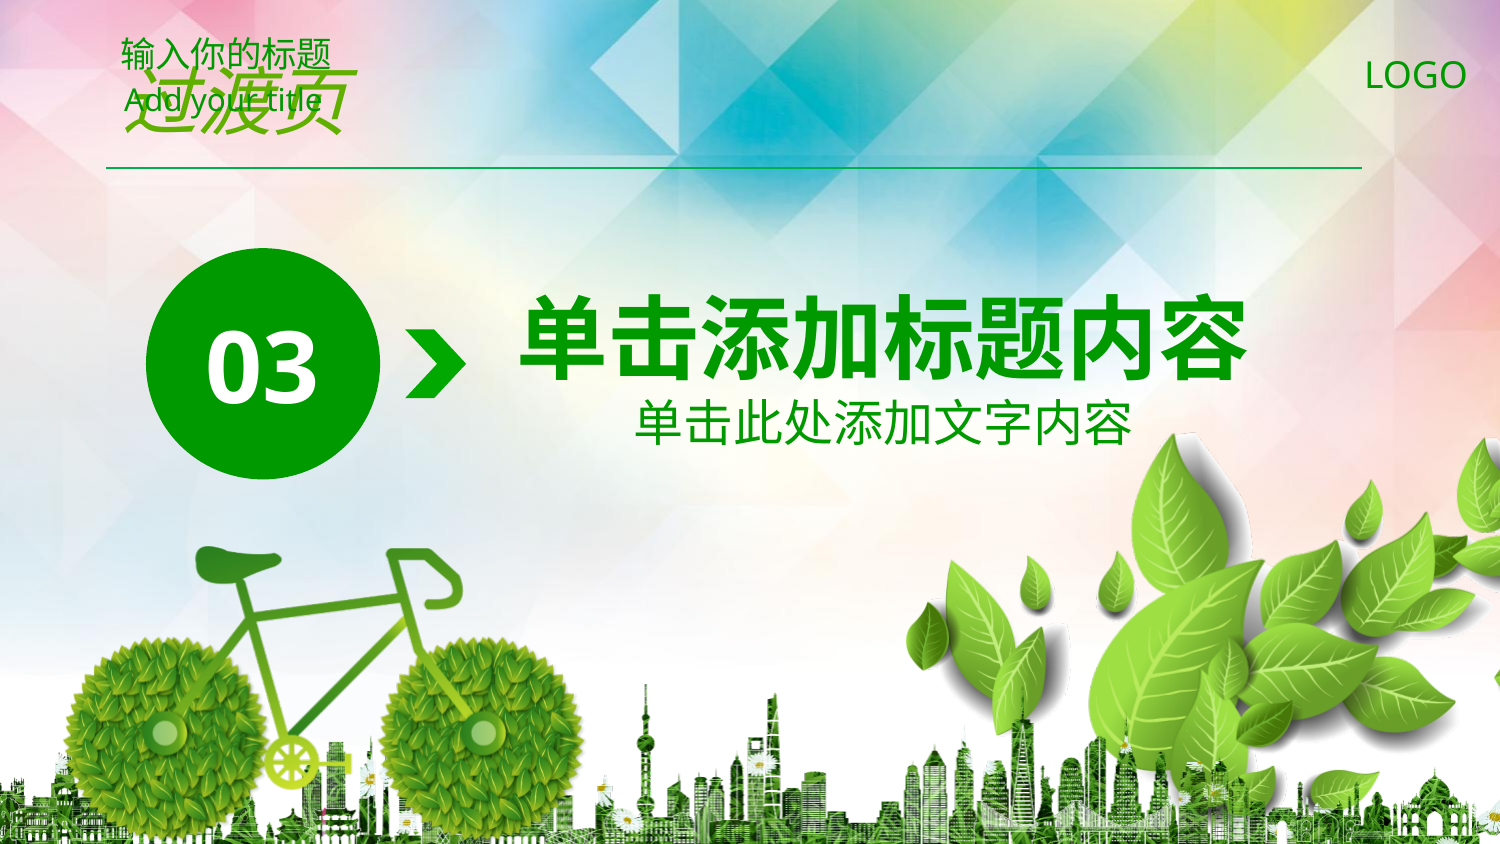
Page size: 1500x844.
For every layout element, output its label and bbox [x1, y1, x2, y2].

text_box [105, 24, 355, 127]
text_box [0, 0, 1500, 844]
